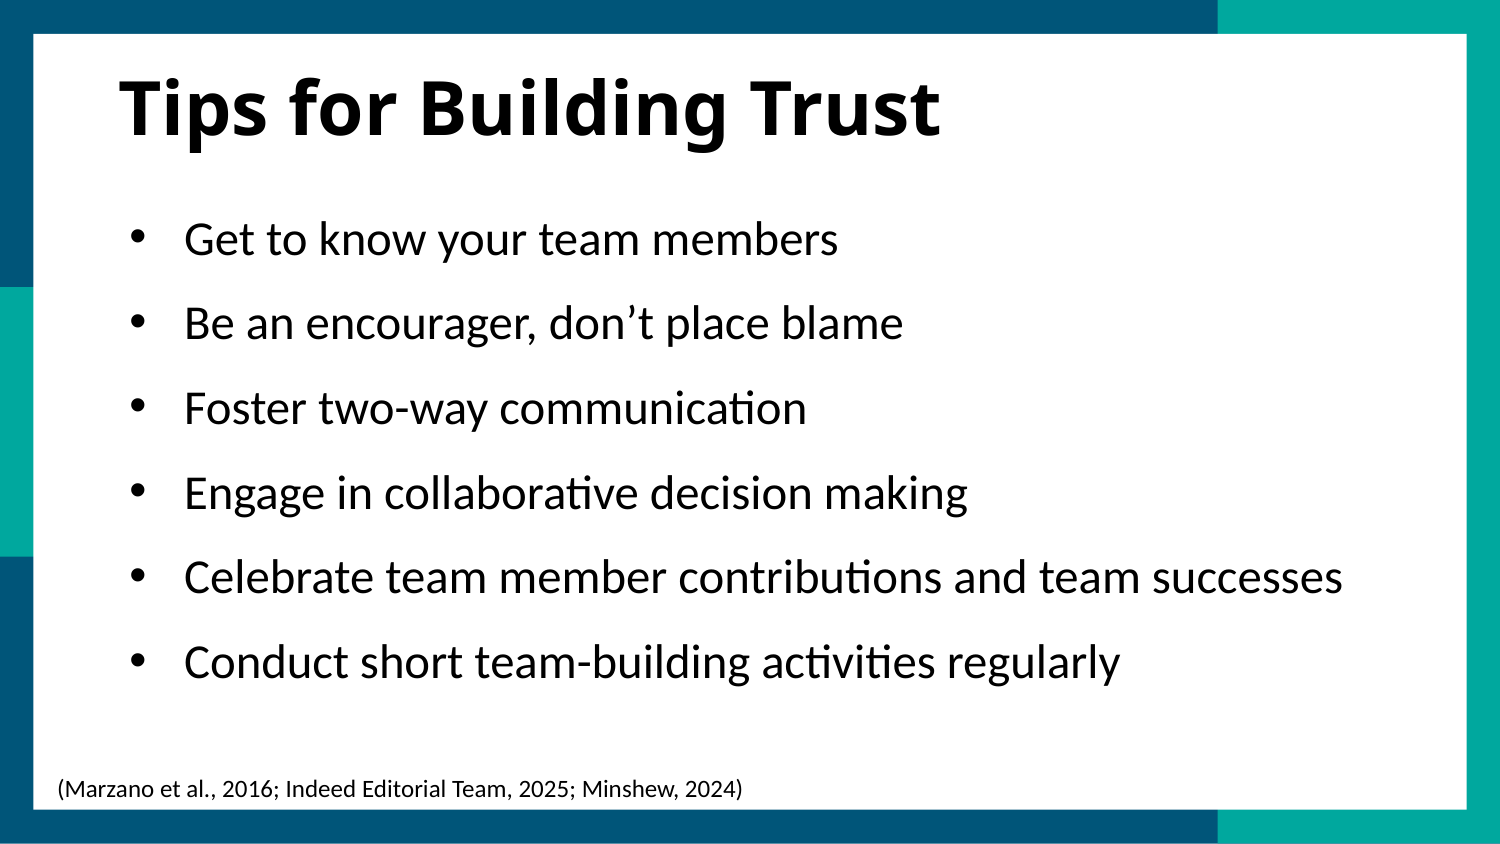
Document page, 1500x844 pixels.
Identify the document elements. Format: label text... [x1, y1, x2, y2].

text_box (Marzano et al., 2016; Indeed Editorial Team, 2025; Minshew, 2024) [41, 765, 1365, 810]
title Tips for Building Trust [103, 44, 1397, 165]
list Get to know your team members Be an encourager, don’t place blame Foster two-way communication Engage in collaborative decision making Celebrate team member contributions and team successes Conduct short team-building activities regularly [103, 165, 1397, 717]
